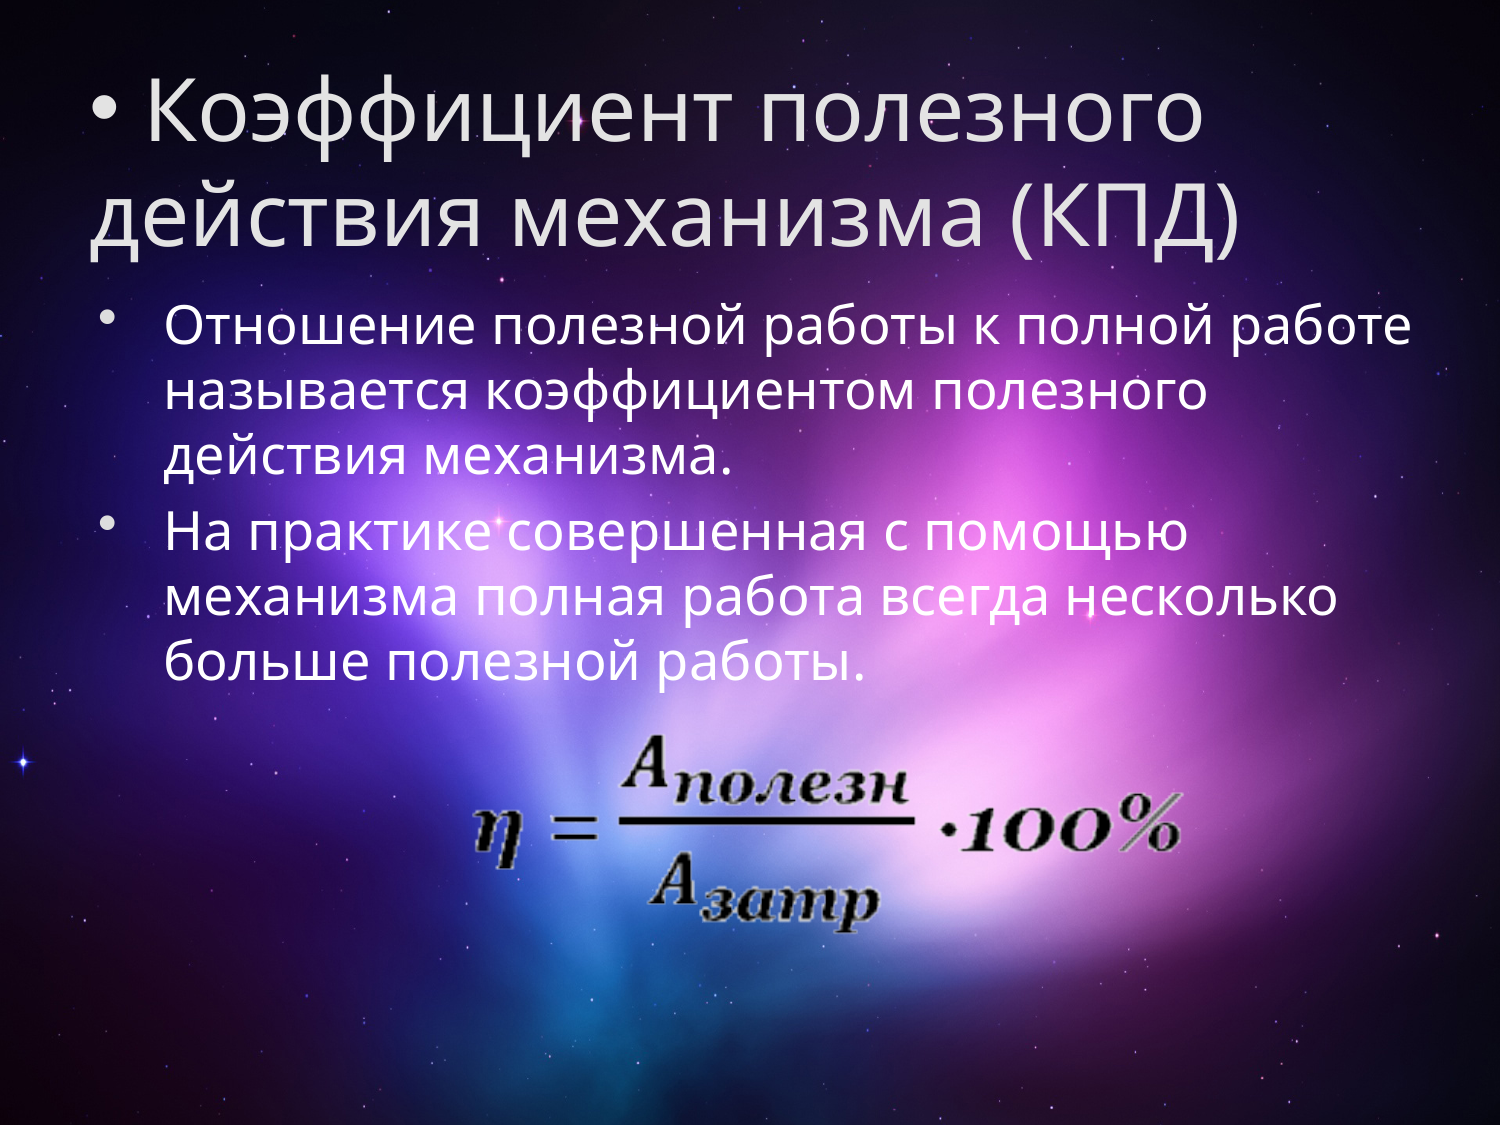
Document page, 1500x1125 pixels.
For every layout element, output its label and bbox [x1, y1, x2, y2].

list [468, 723, 1188, 940]
picture [0, 0, 1500, 1125]
